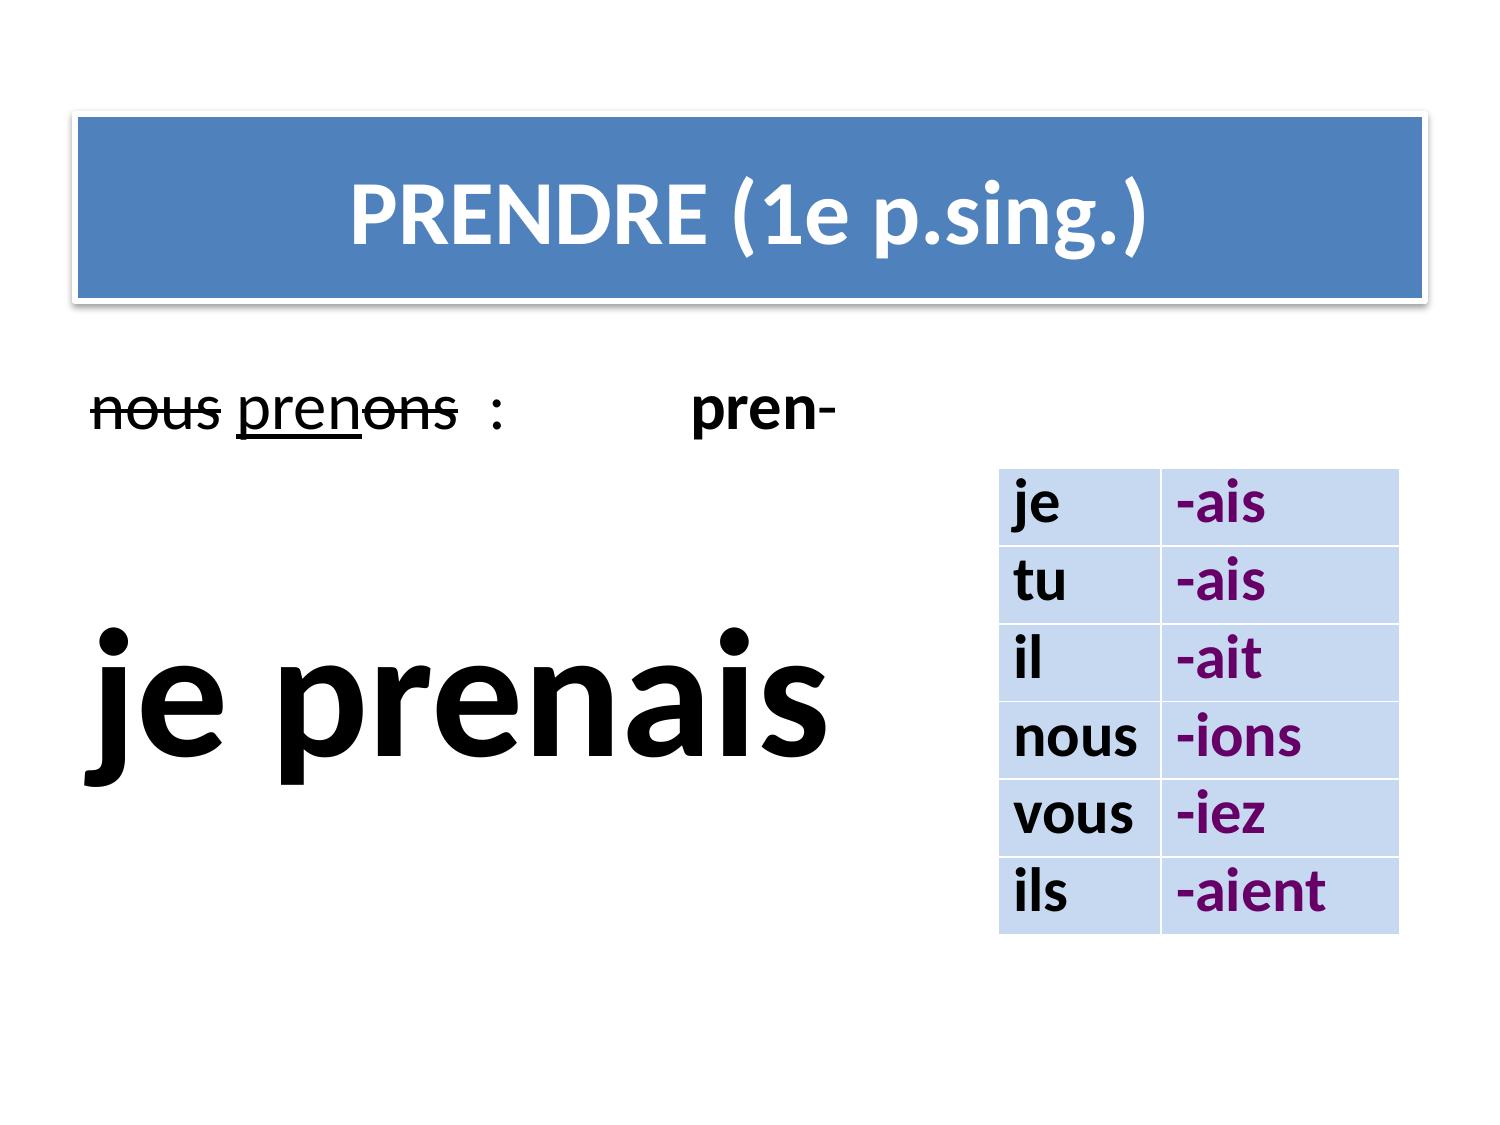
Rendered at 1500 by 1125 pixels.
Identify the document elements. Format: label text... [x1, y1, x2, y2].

table_cell -aient [1162, 858, 1399, 934]
table_cell -ais [1162, 547, 1399, 623]
table_cell -ait [1162, 625, 1399, 701]
table_header je [999, 469, 1160, 545]
title PRENDRE (1e p.sing.) [72, 111, 1428, 304]
table_cell ils [999, 858, 1160, 934]
table_cell -ions [1162, 702, 1399, 778]
table_cell vous [999, 780, 1160, 856]
list nous prenons : pren- je prenais [75, 262, 1425, 1005]
table_cell il [999, 625, 1160, 701]
table_cell tu [999, 547, 1160, 623]
table_cell -iez [1162, 780, 1399, 856]
table_header -ais [1162, 469, 1399, 545]
table_cell nous [999, 702, 1160, 778]
